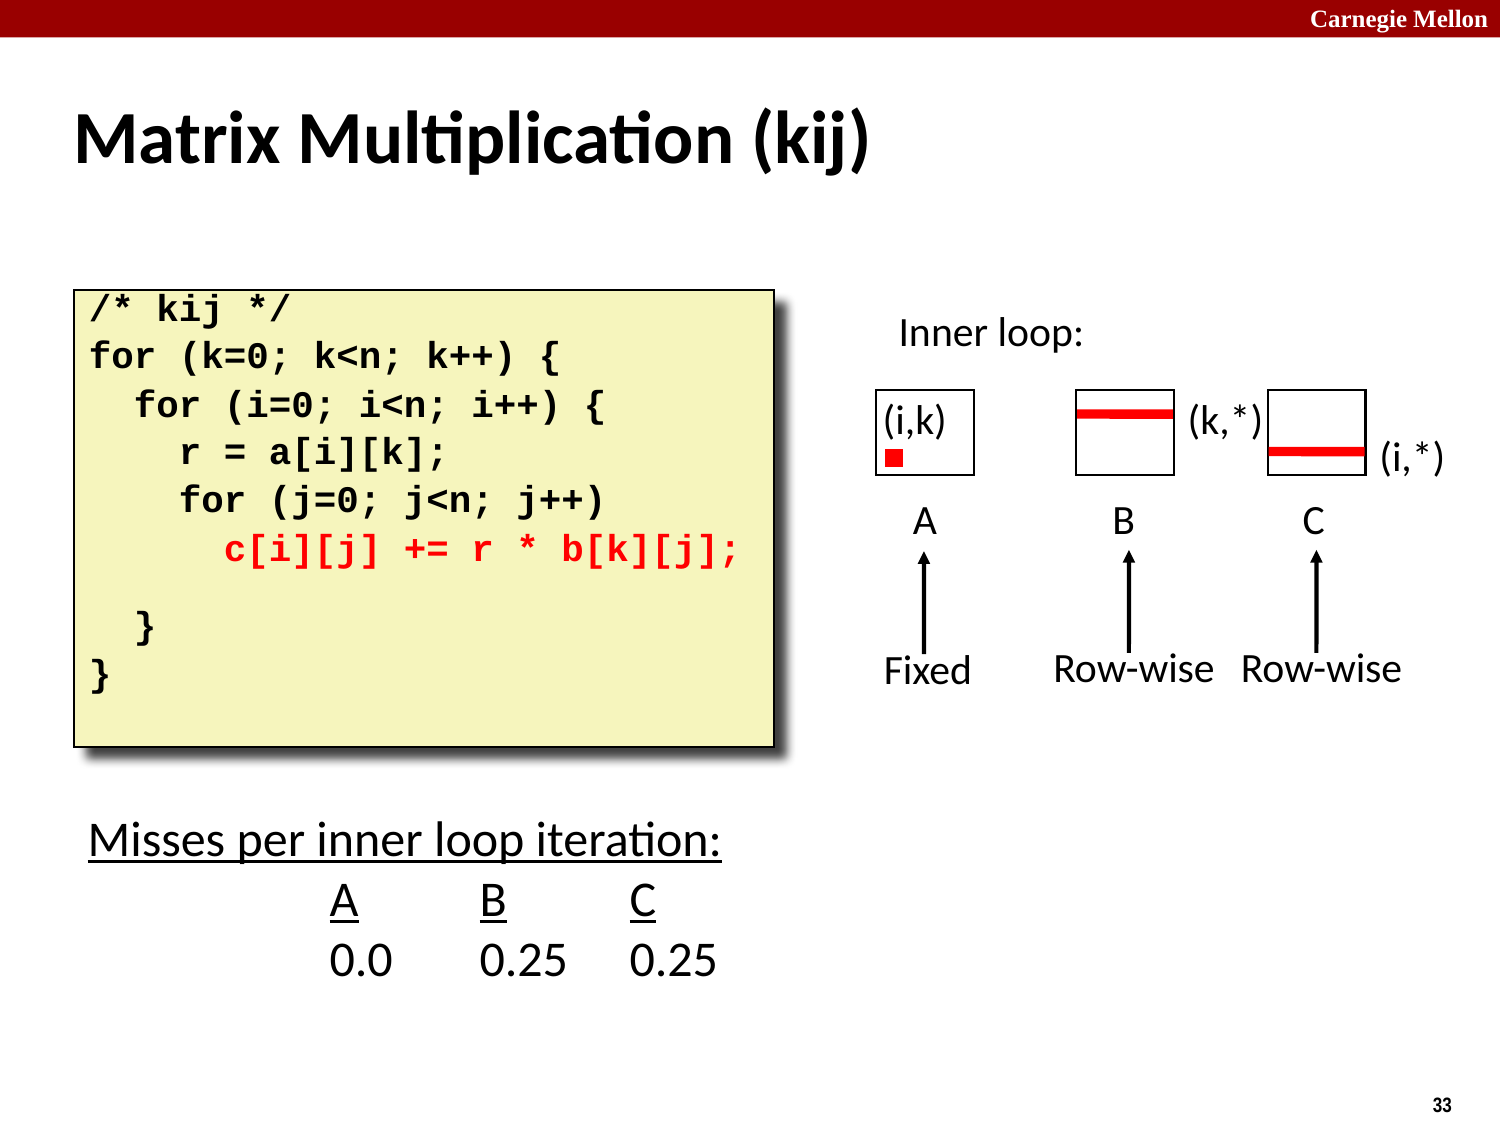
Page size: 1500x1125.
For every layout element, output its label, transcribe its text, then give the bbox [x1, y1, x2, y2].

text_box /* kij */ for (k=0; k<n; k++) { for (i=0; i<n; i++) { r = a[i][k]; for (j=0; j<n; j++) c[i][j] += r * b[k][j]; } } [74, 290, 774, 748]
text_box Fixed [868, 635, 988, 700]
text_box (i,k) [867, 385, 963, 450]
text_box [1122, 549, 1136, 653]
text_box A [898, 485, 953, 550]
text_box B [1097, 485, 1151, 550]
text_box [1267, 390, 1366, 476]
text_box [1075, 390, 1174, 476]
text_box (i,*) [1364, 422, 1461, 488]
text_box C [1287, 485, 1340, 550]
text_box Row-wise [1038, 633, 1225, 699]
text_box Misses per inner loop iteration: A B C 0.0 0.25 0.25 [72, 798, 888, 1000]
text_box [889, 453, 898, 462]
text_box [1310, 549, 1323, 653]
text_box (k,*) [1172, 385, 1279, 450]
text_box Inner loop: [883, 297, 1100, 363]
text_box [875, 390, 974, 476]
title Matrix Multiplication (kij) [58, 71, 1305, 197]
text_box Row-wise [1225, 633, 1418, 699]
text_box [917, 551, 931, 655]
